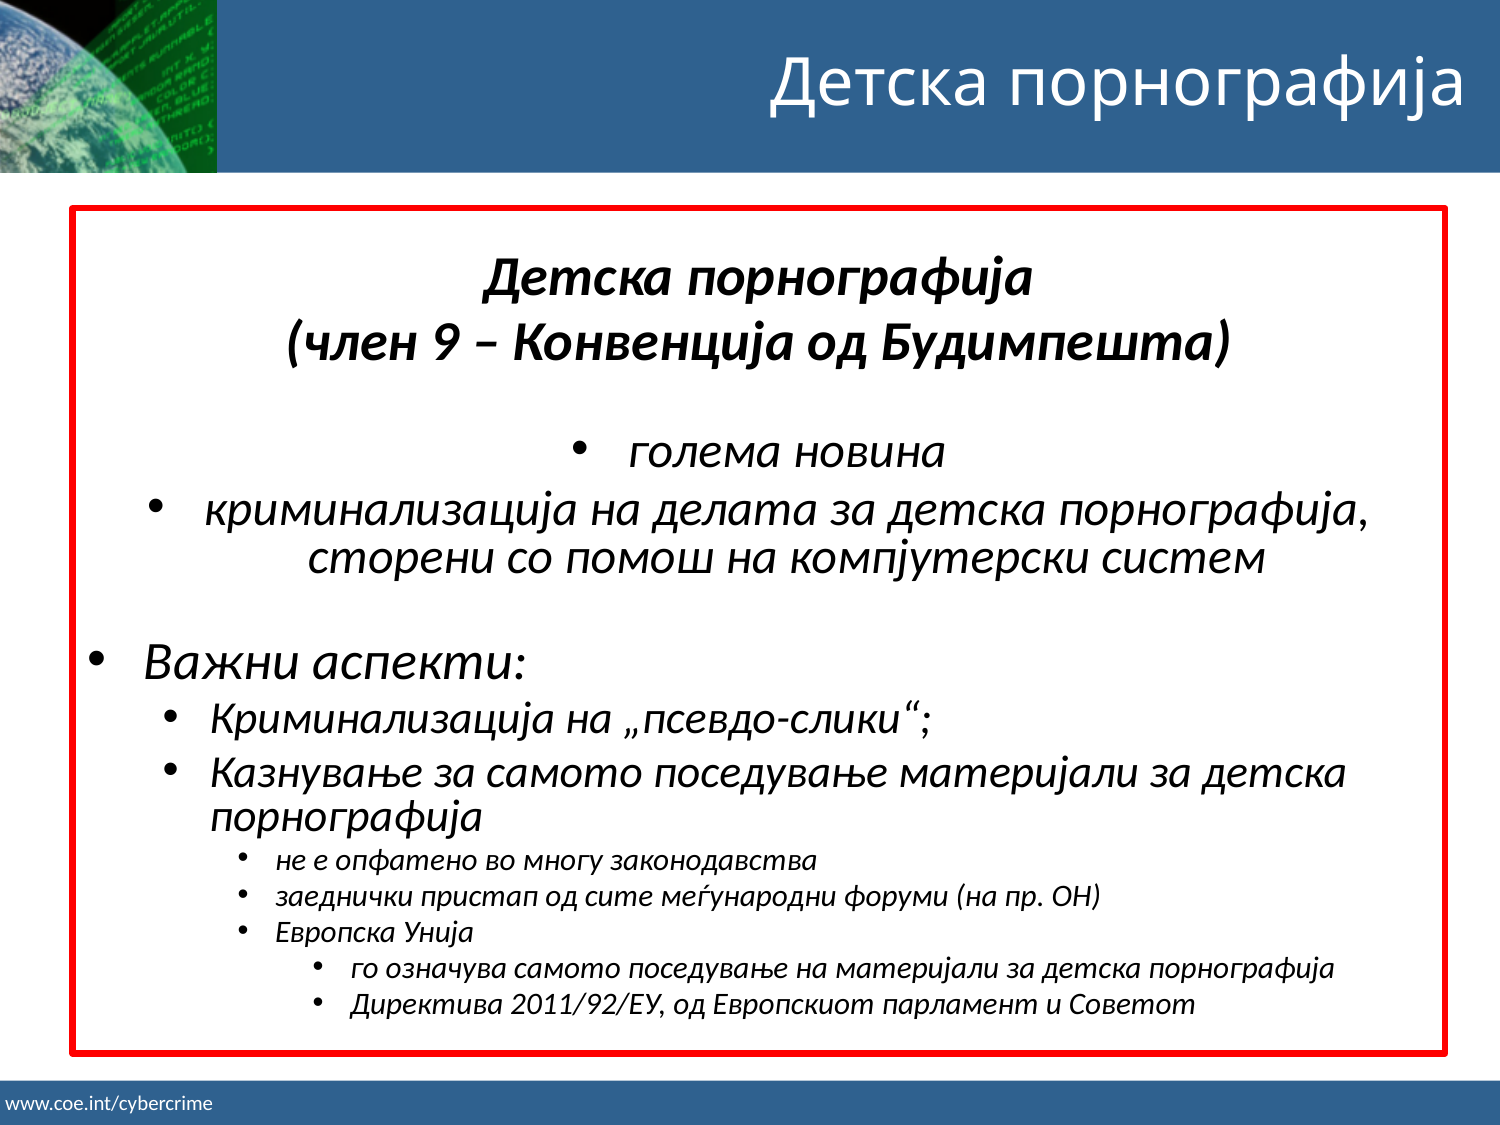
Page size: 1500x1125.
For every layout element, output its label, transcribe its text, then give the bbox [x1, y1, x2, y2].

text_box Детска порнографија [230, 31, 1483, 127]
picture [0, 0, 217, 173]
text_box Детска порнографија (член 9 – Конвенција од Будимпешта) голема новина криминализација на делата за детска порнографија, сторени со помош на компјутерски систем Важни аспекти: Криминализација на „псевдо-слики“; Казнување за самото поседување материјали за детска порнографија не е опфатено во многу законодавства заеднички пристап од сите меѓународни форуми (на пр. ОН) Европска Унија го означува самото поседување на материјали за детска порнографија Директива 2011/92/ЕУ, од Европскиот парламент и Советот [72, 208, 1446, 1054]
